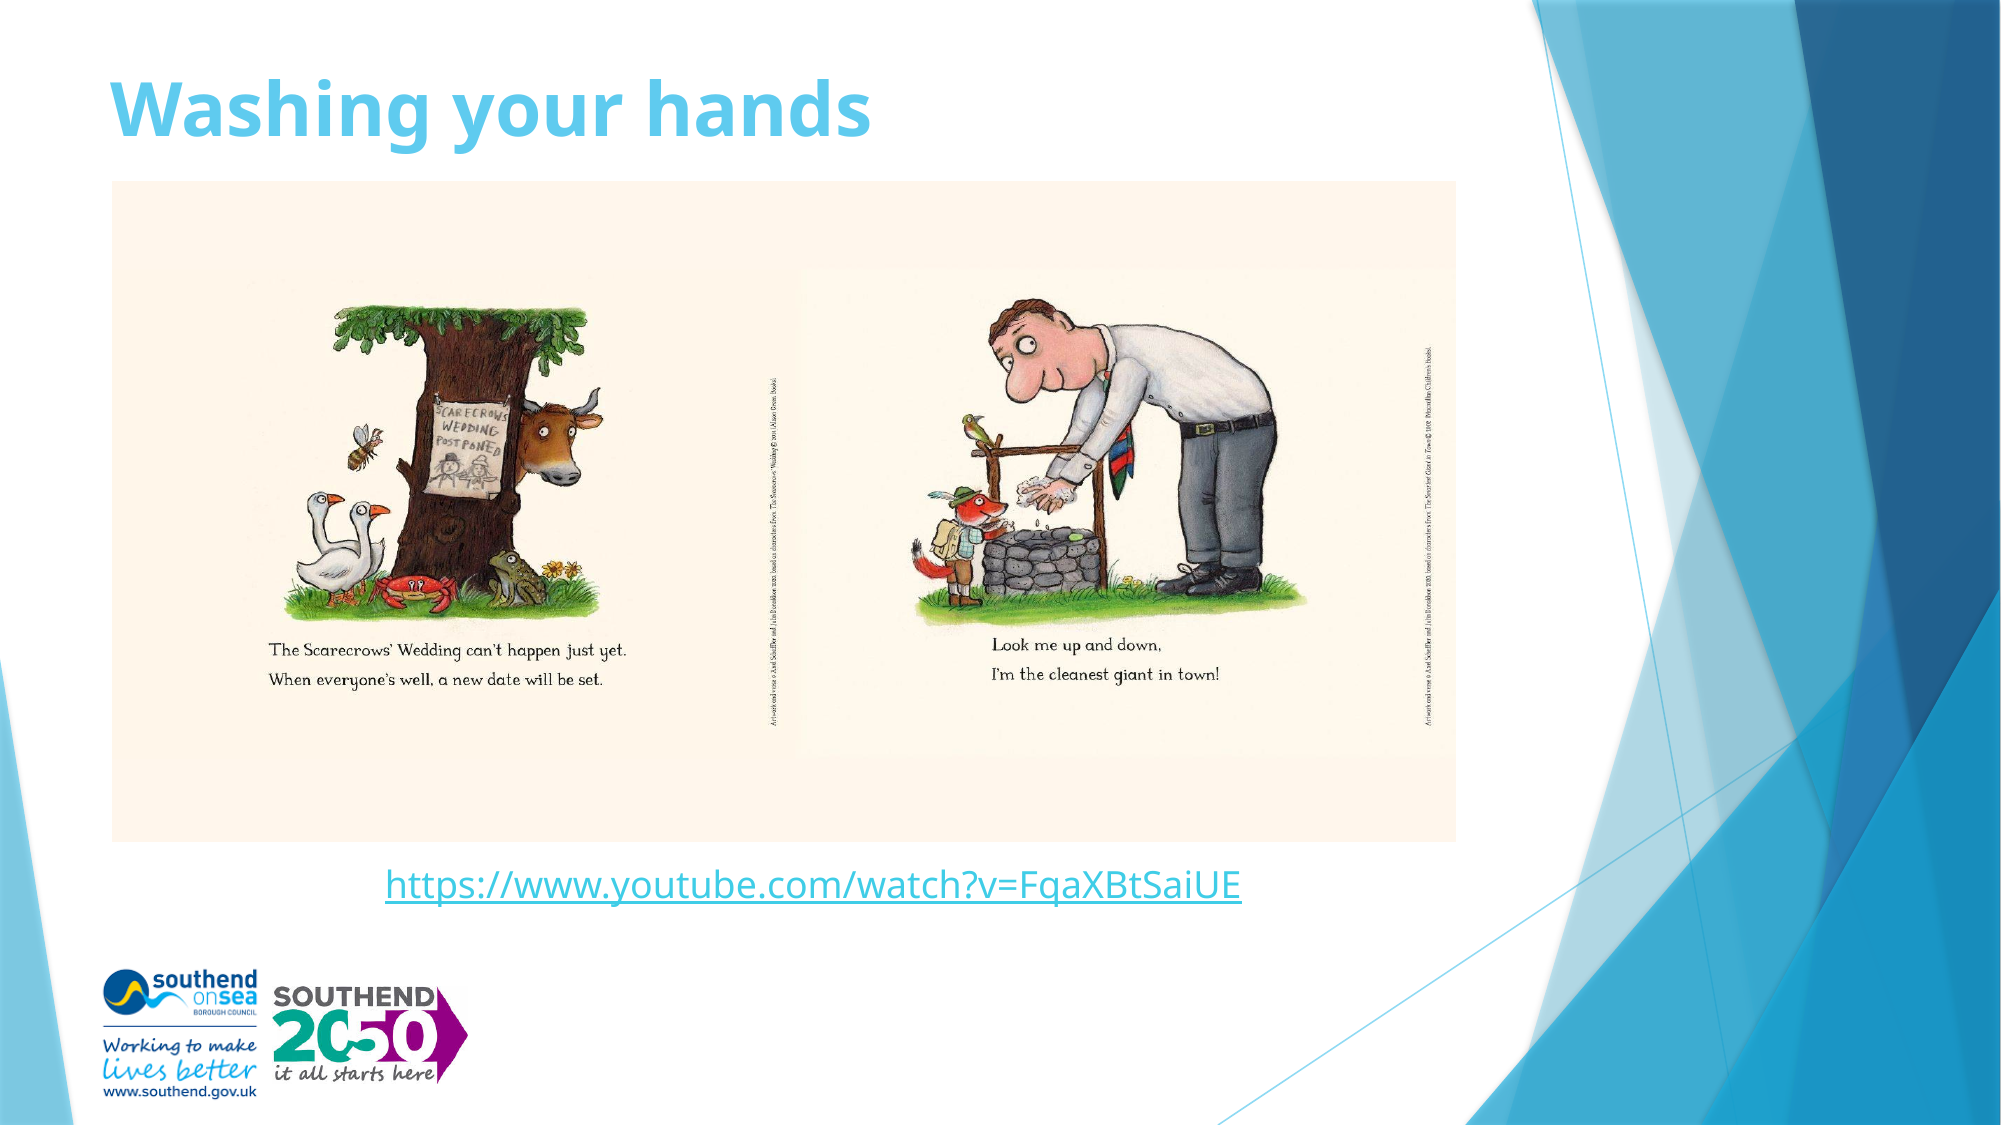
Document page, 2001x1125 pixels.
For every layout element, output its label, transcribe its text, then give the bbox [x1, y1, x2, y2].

picture [94, 959, 468, 1111]
text_box https://www.youtube.com/watch?v=FqaXBtSaiUE [370, 853, 1486, 919]
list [111, 180, 1456, 842]
title Washing your hands [95, 53, 1506, 271]
